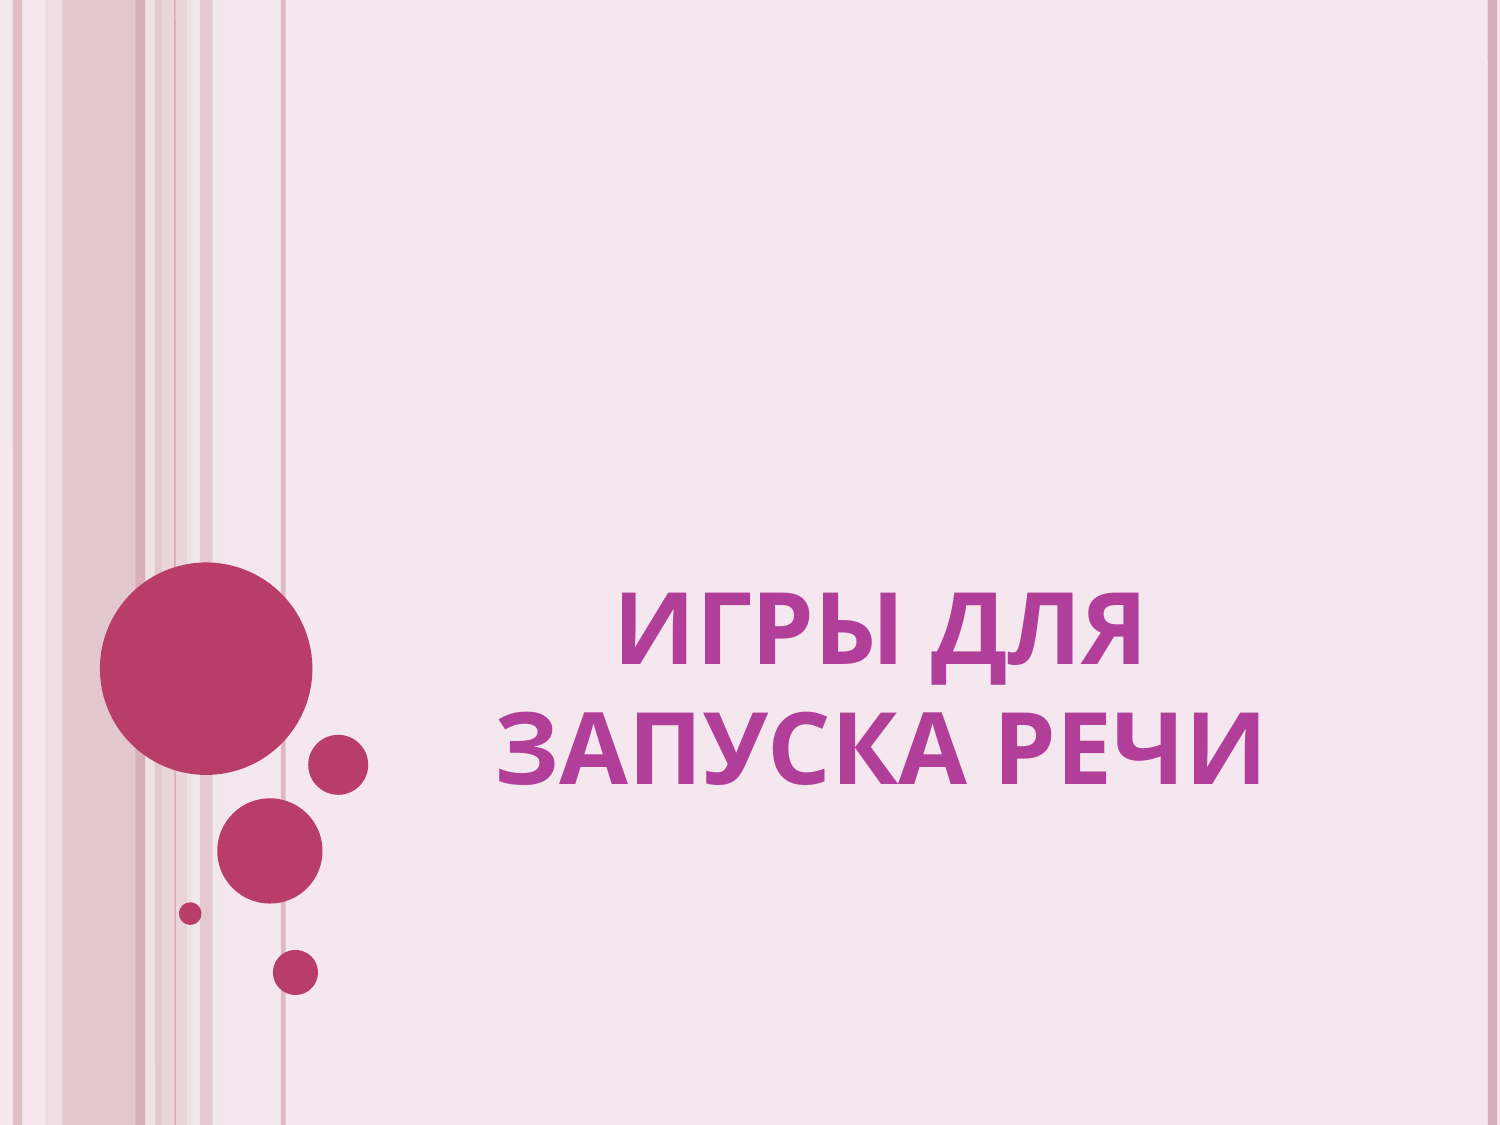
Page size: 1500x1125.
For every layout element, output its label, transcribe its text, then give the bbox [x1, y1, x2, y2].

title Игры для запуска речи [375, 474, 1388, 812]
